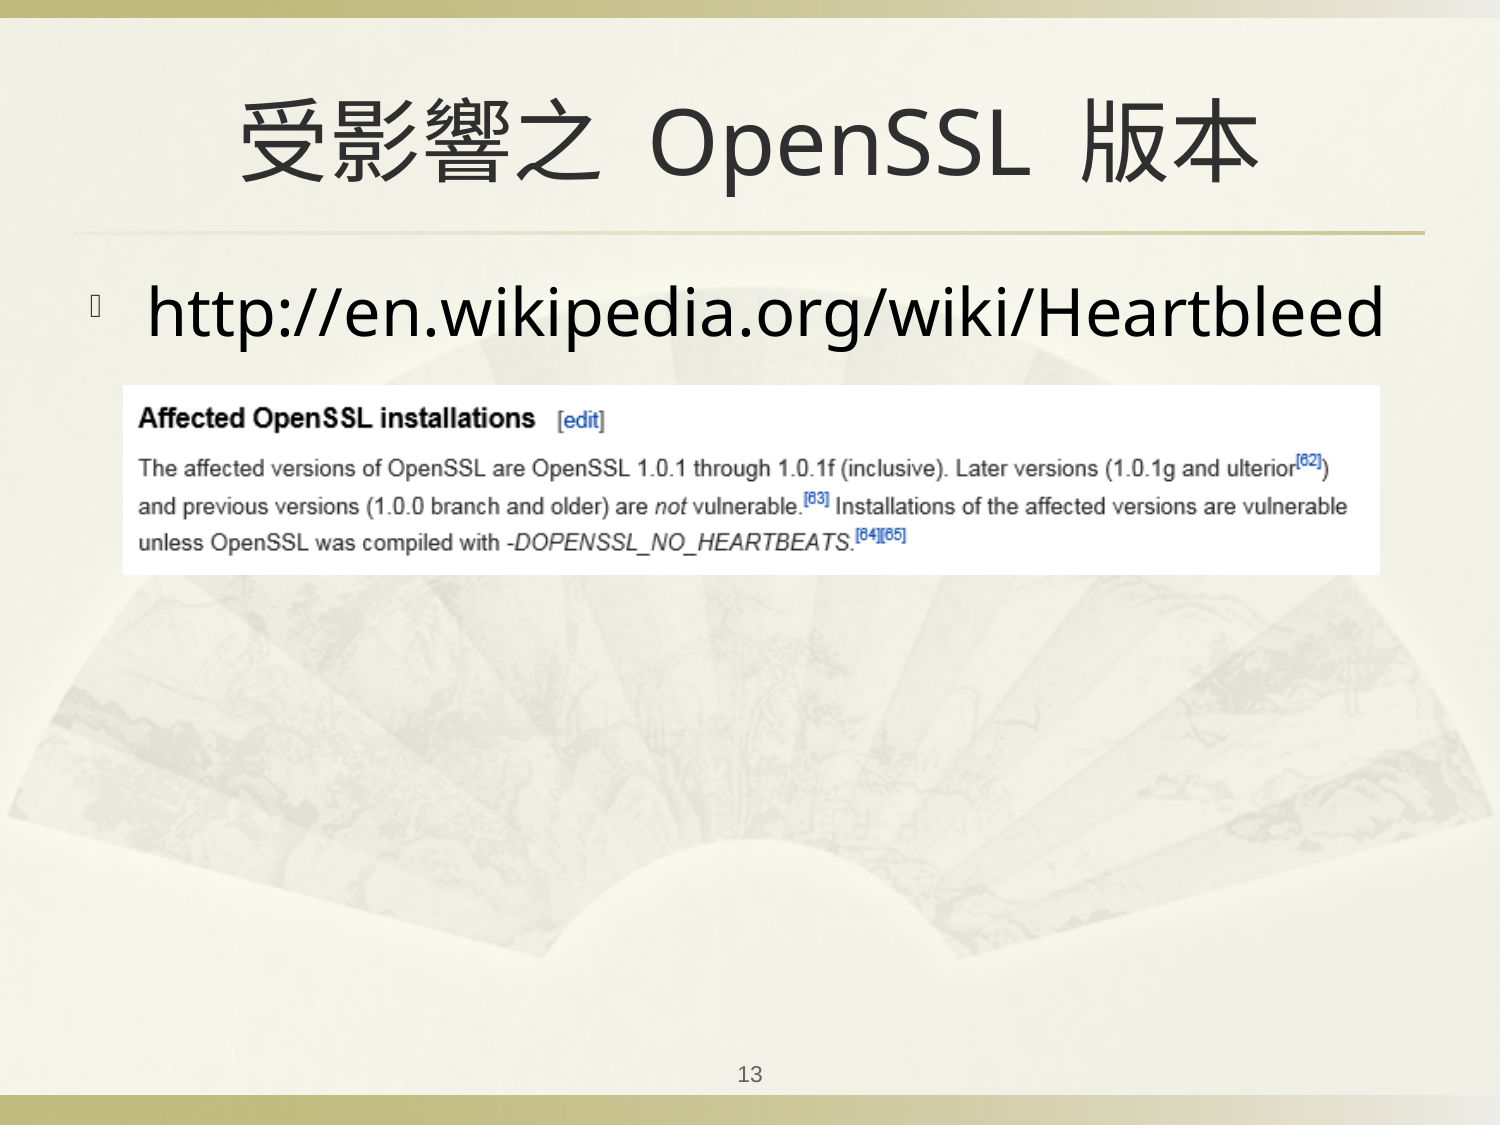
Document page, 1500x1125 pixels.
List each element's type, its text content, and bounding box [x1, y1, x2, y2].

list http://en.wikipedia.org/wiki/Heartbleed [75, 262, 1425, 1032]
picture [123, 384, 1381, 575]
title 受影響之 OpenSSL 版本 [75, 45, 1425, 233]
slide_number 13 [675, 1050, 825, 1097]
